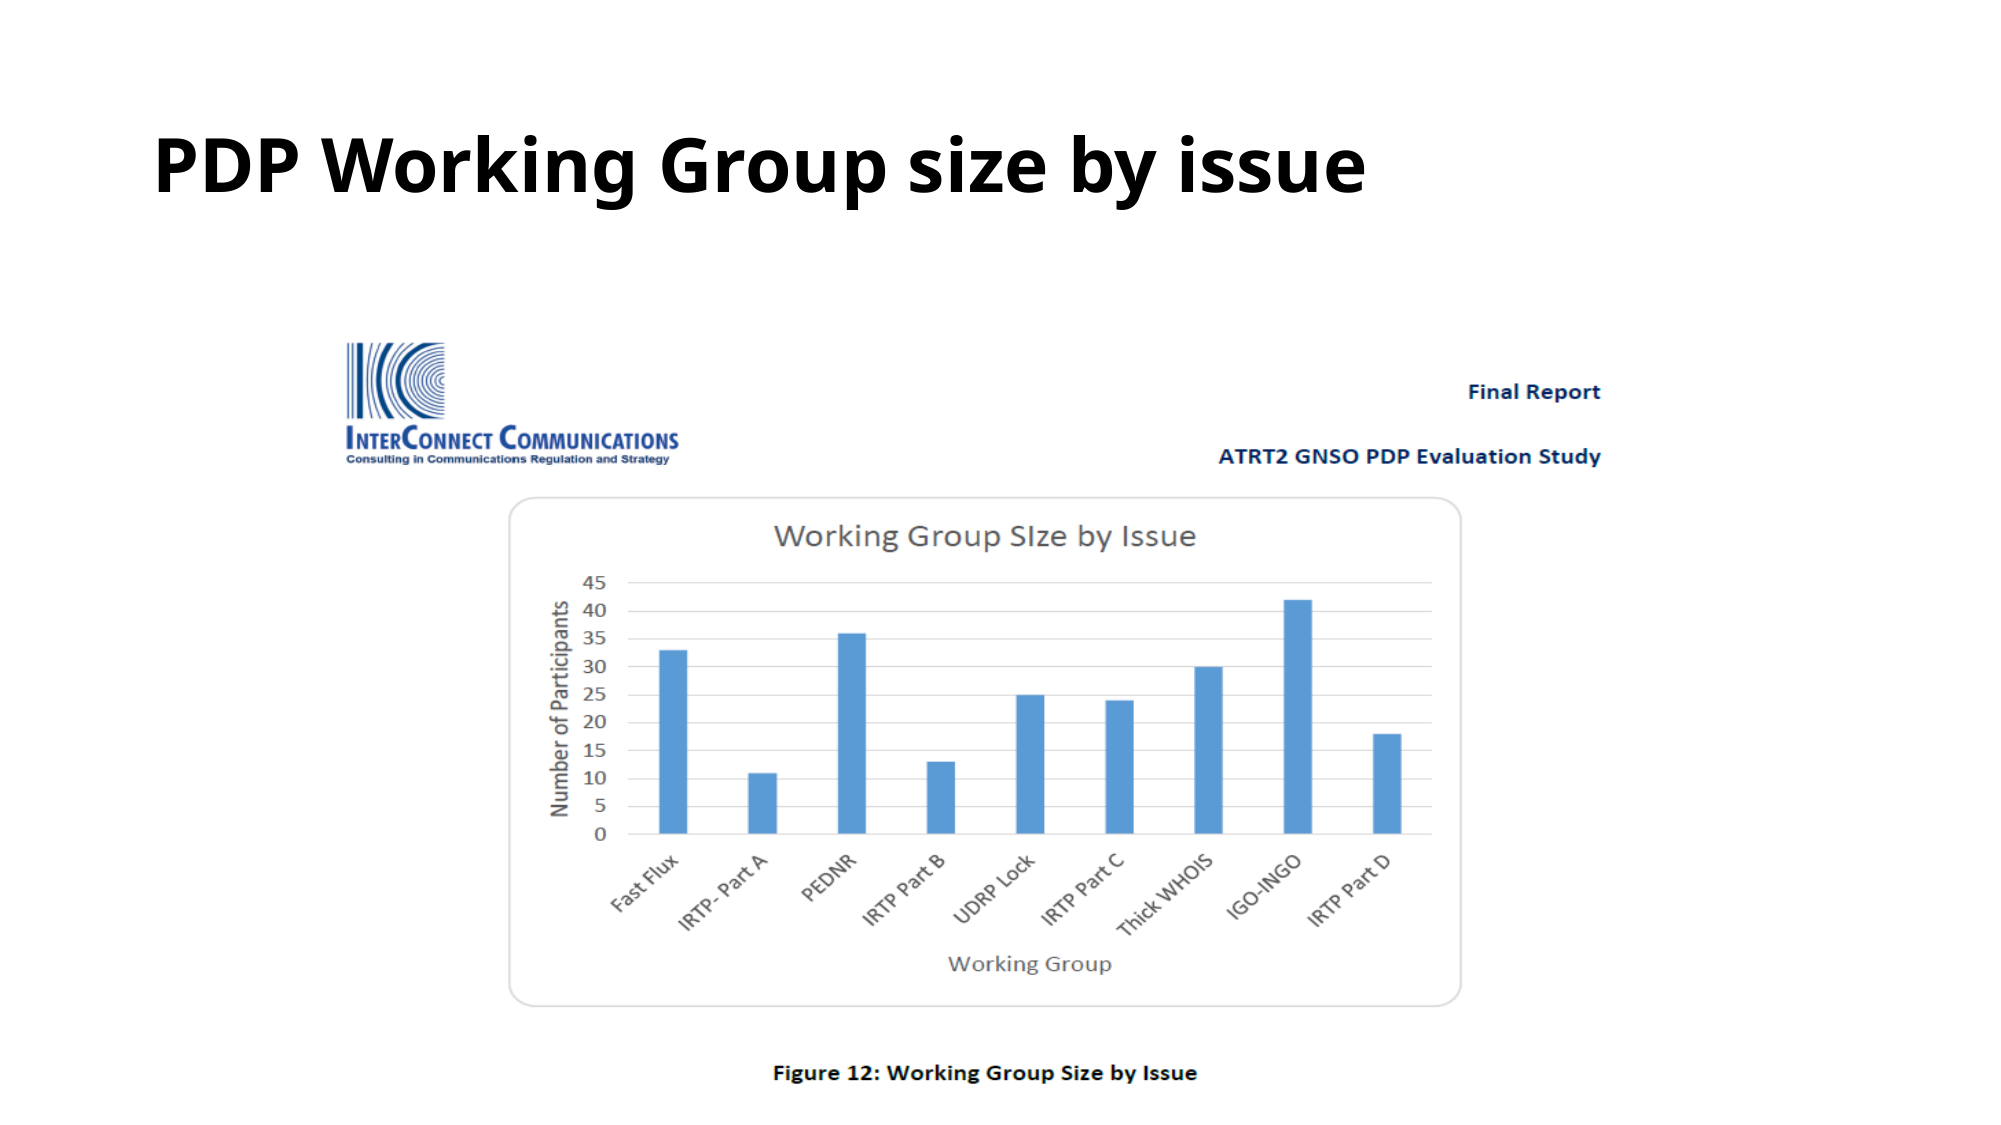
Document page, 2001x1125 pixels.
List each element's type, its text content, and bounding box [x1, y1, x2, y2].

title PDP Working Group size by issue [137, 59, 1863, 278]
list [301, 265, 1674, 1092]
